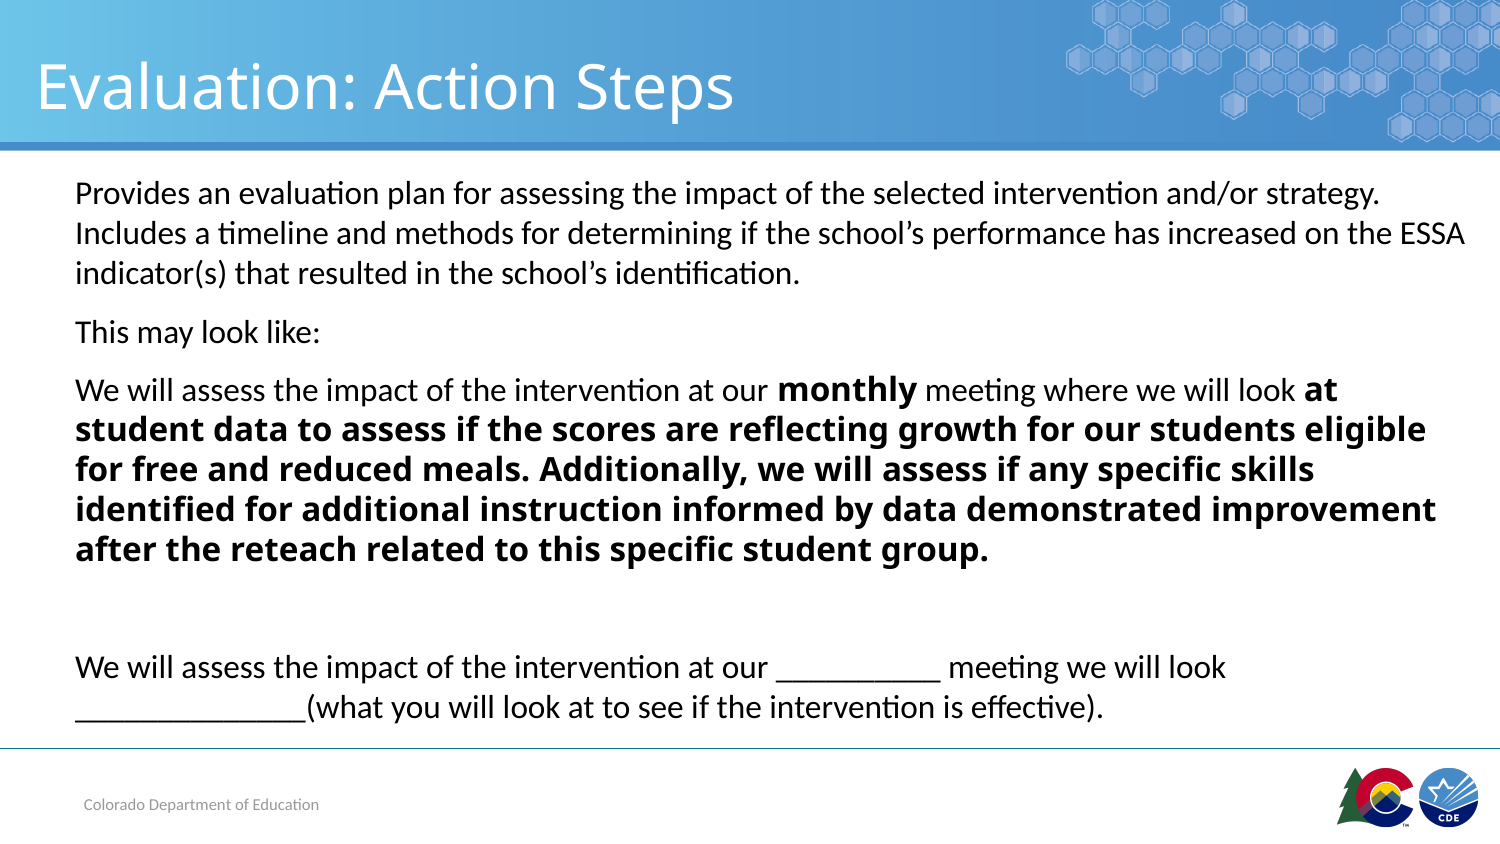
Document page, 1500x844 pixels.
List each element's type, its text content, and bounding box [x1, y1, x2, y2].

list Provides an evaluation plan for assessing the impact of the selected intervention and/or strategy. Includes a timeline and methods for determining if the school’s performance has increased on the ESSA indicator(s) that resulted in the school’s identification. This may look like: We will assess the impact of the intervention at our monthly meeting where we will look at student data to assess if the scores are reflecting growth for our students eligible for free and reduced meals. Additionally, we will assess if any specific skills identified for additional instruction informed by data demonstrated improvement after the reteach related to this specific student group. We will assess the impact of the intervention at our __________ meeting we will look ______________(what you will look at to see if the intervention is effective). [75, 171, 1473, 712]
title Evaluation: Action Steps [34, 37, 1433, 132]
picture [1336, 767, 1479, 828]
picture [0, 0, 1500, 151]
